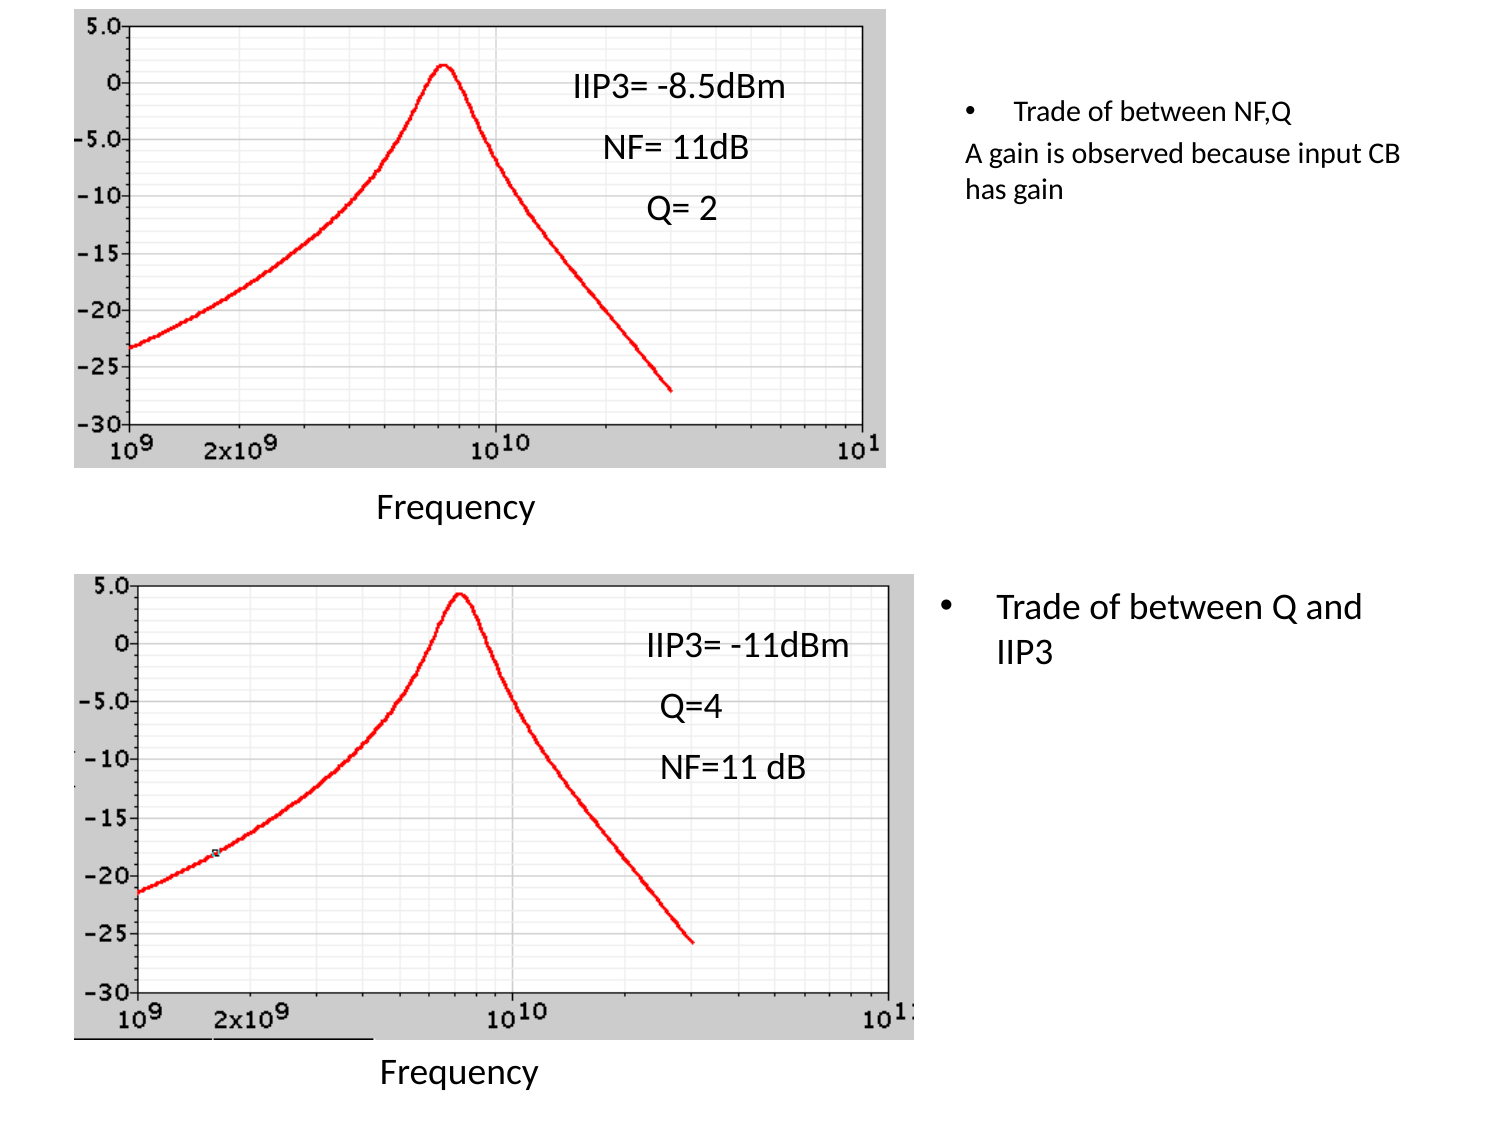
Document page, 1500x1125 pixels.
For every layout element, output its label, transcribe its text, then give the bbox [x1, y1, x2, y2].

text_box Trade of between Q and IIP3 [924, 574, 1425, 705]
list Trade of between NF,Q A gain is observed because input CB has gain [950, 84, 1450, 215]
text_box Frequency [361, 476, 551, 535]
picture [74, 574, 914, 1041]
picture [74, 9, 887, 468]
text_box Frequency [364, 1048, 554, 1100]
